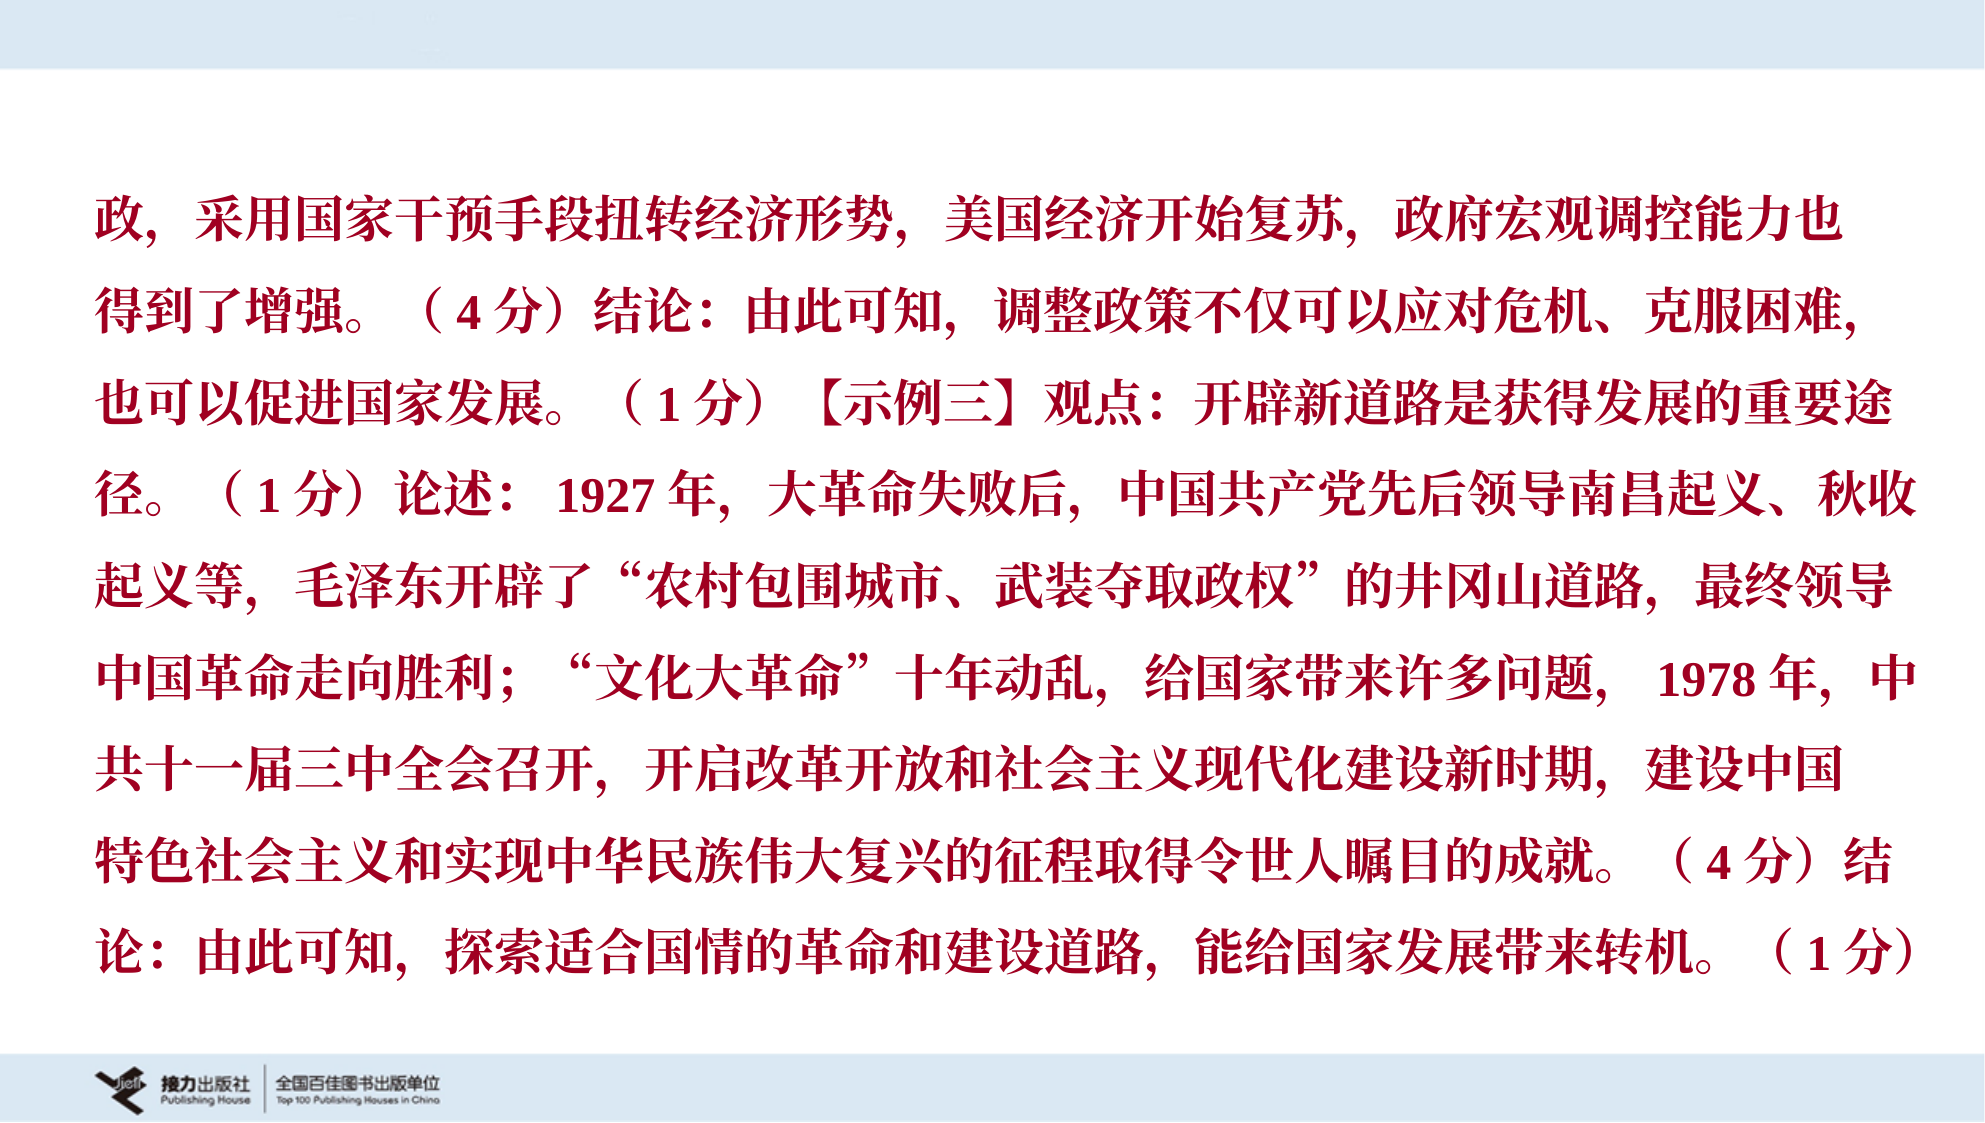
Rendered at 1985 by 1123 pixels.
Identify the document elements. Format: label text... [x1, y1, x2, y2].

picture [0, 0, 1985, 1122]
text_box 政，采用国家干预手段扭转经济形势，美国经济开始复苏，政府宏观调控能力也 得到了增强。（4分）结论：由此可知，调整政策不仅可以应对危机、克服困难， 也可以促进国家发展。（1分）【示例三】观点：开辟新道路是获得发展的重要途 径。（1分）论述：1927年，大革命失败后，中国共产党先后领导南昌起义、秋收 起义等，毛泽东开辟了“农村包围城市、武装夺取政权”的井冈山道路，最终领导 中国革命走向胜利；“文化大革命”十年动乱，给国家带来许多问题，1978年，中 共十一届三中全会召开，开启改革开放和社会主义现代化建设新时期，建设中国 特色社会主义和实现中华民族伟大复兴的征程取得令世人瞩目的成就。（4分）结 论：由此可知，探索适合国情的革命和建设道路，能给国家发展带来转机。（1分） [94, 156, 1892, 981]
